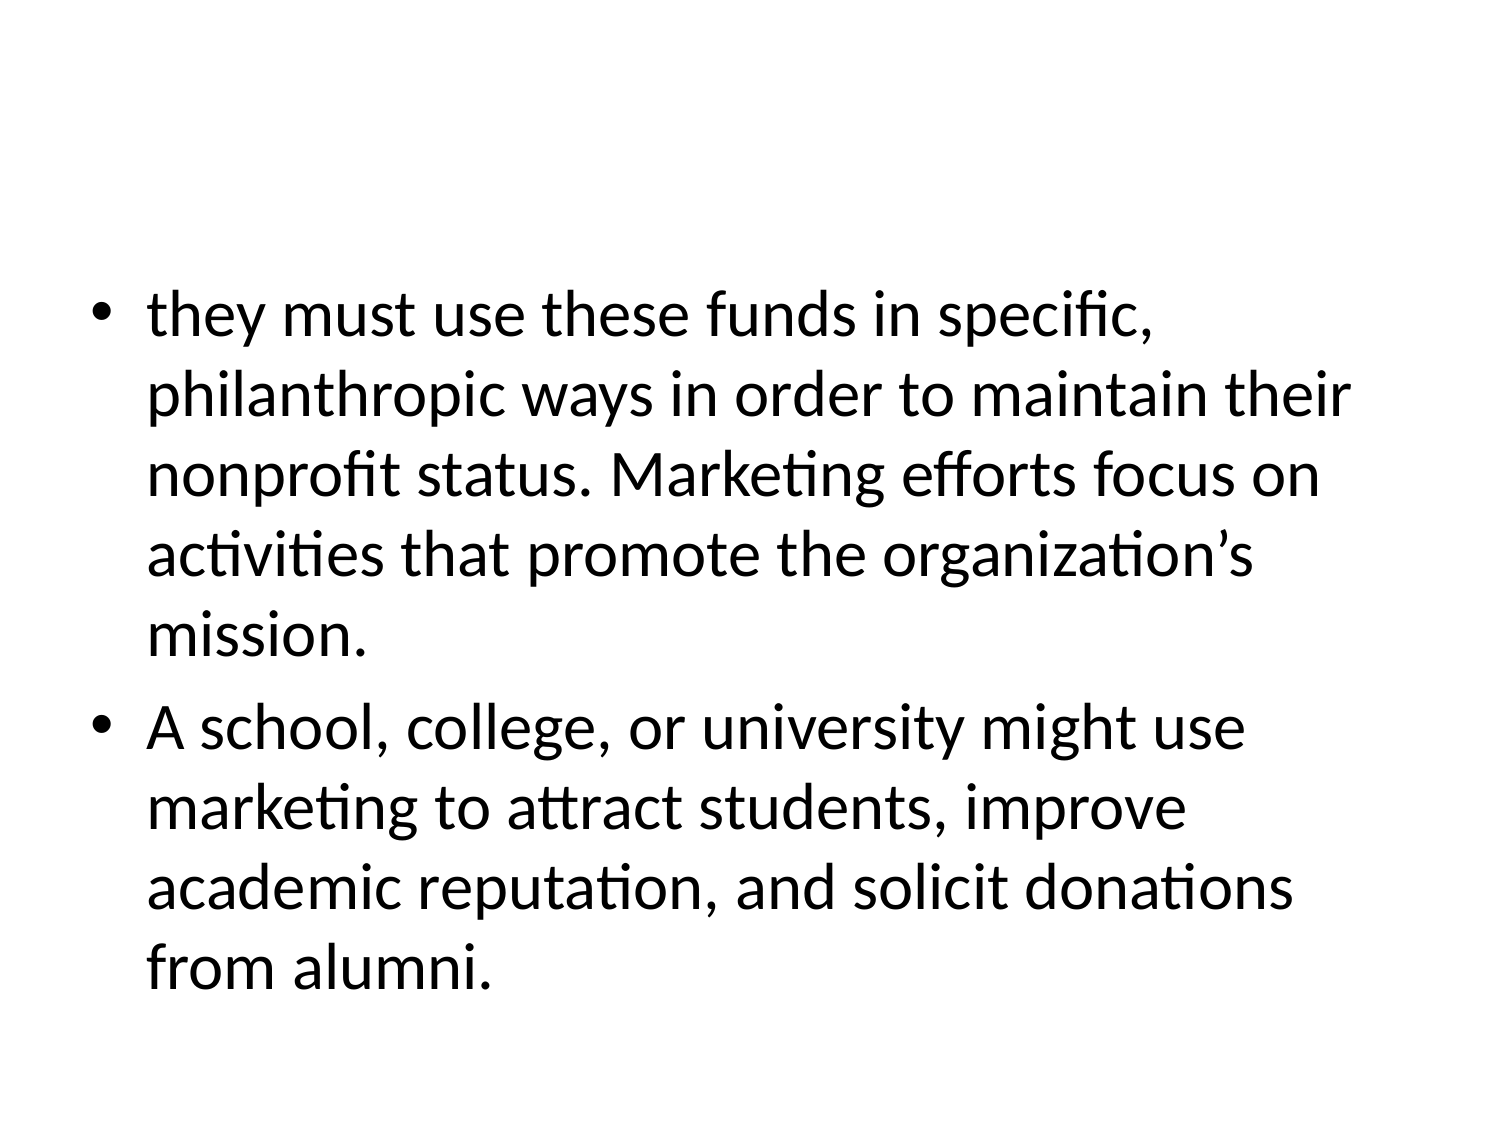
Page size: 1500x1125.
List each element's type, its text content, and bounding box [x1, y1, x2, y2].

list they must use these funds in specific, philanthropic ways in order to maintain their nonprofit status. Marketing efforts focus on activities that promote the organization’s mission. A school, college, or university might use marketing to attract students, improve academic reputation, and solicit donations from alumni. [75, 262, 1425, 1075]
